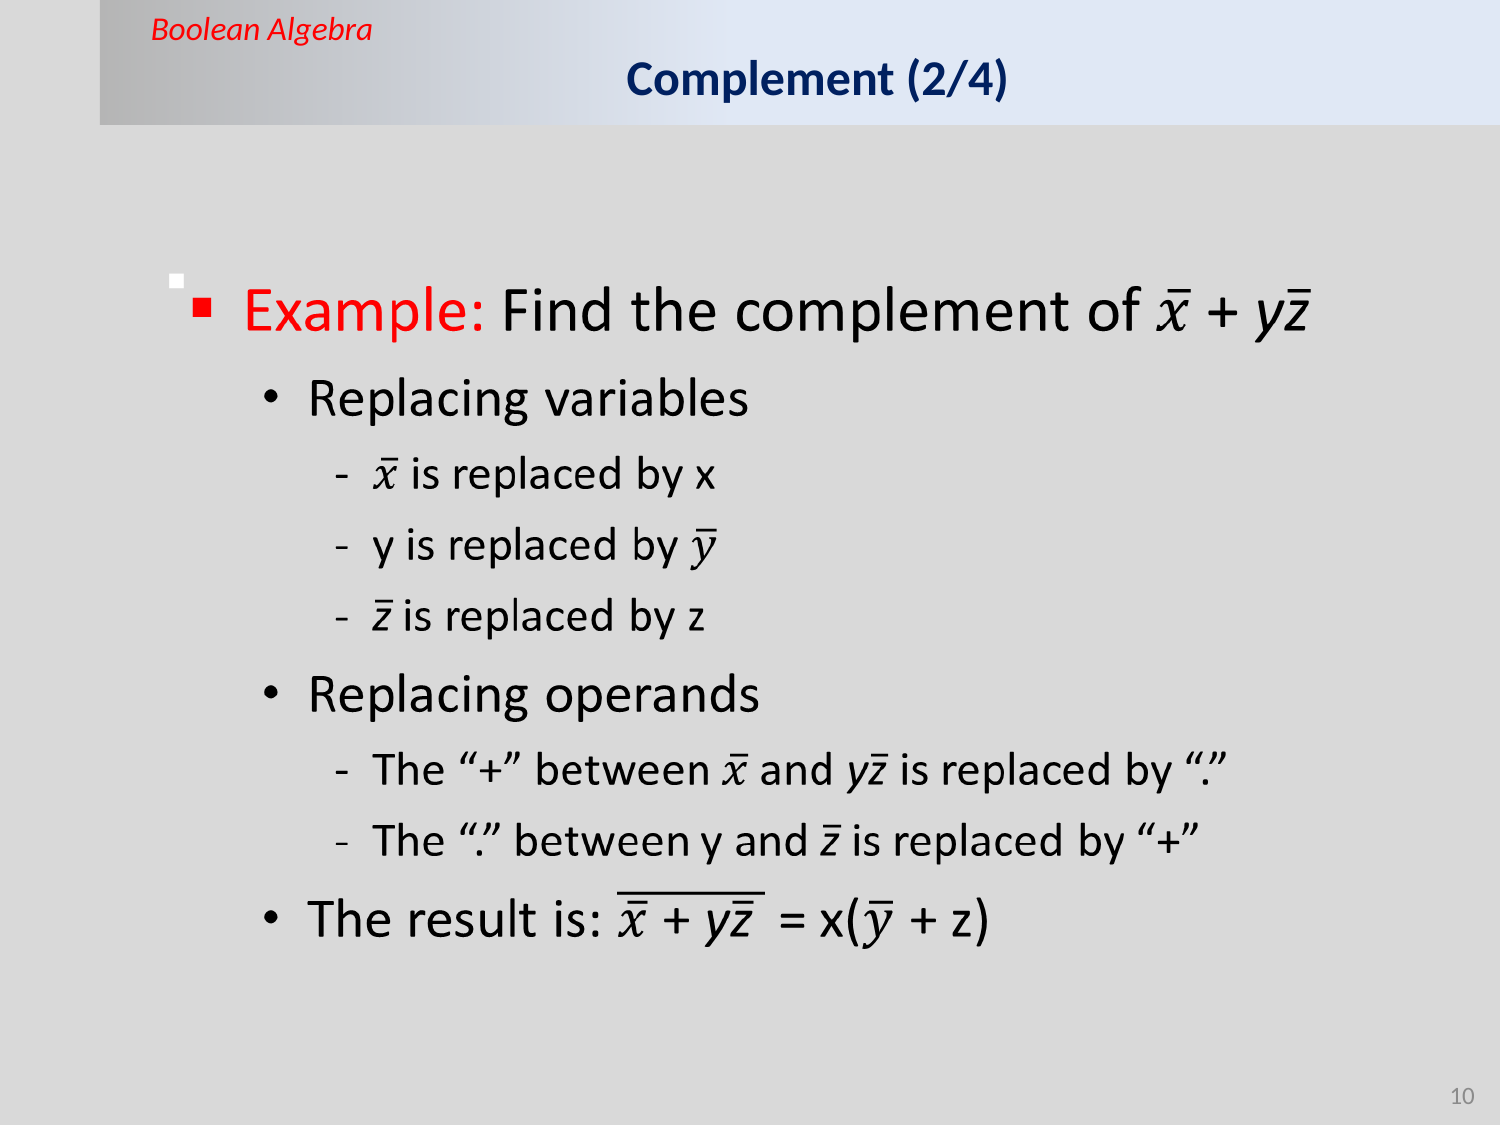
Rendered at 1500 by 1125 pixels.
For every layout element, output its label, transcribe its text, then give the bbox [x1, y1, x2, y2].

list [150, 249, 1488, 993]
title Complement (2/4) [135, 37, 1500, 113]
list Boolean Algebra [135, 0, 625, 50]
